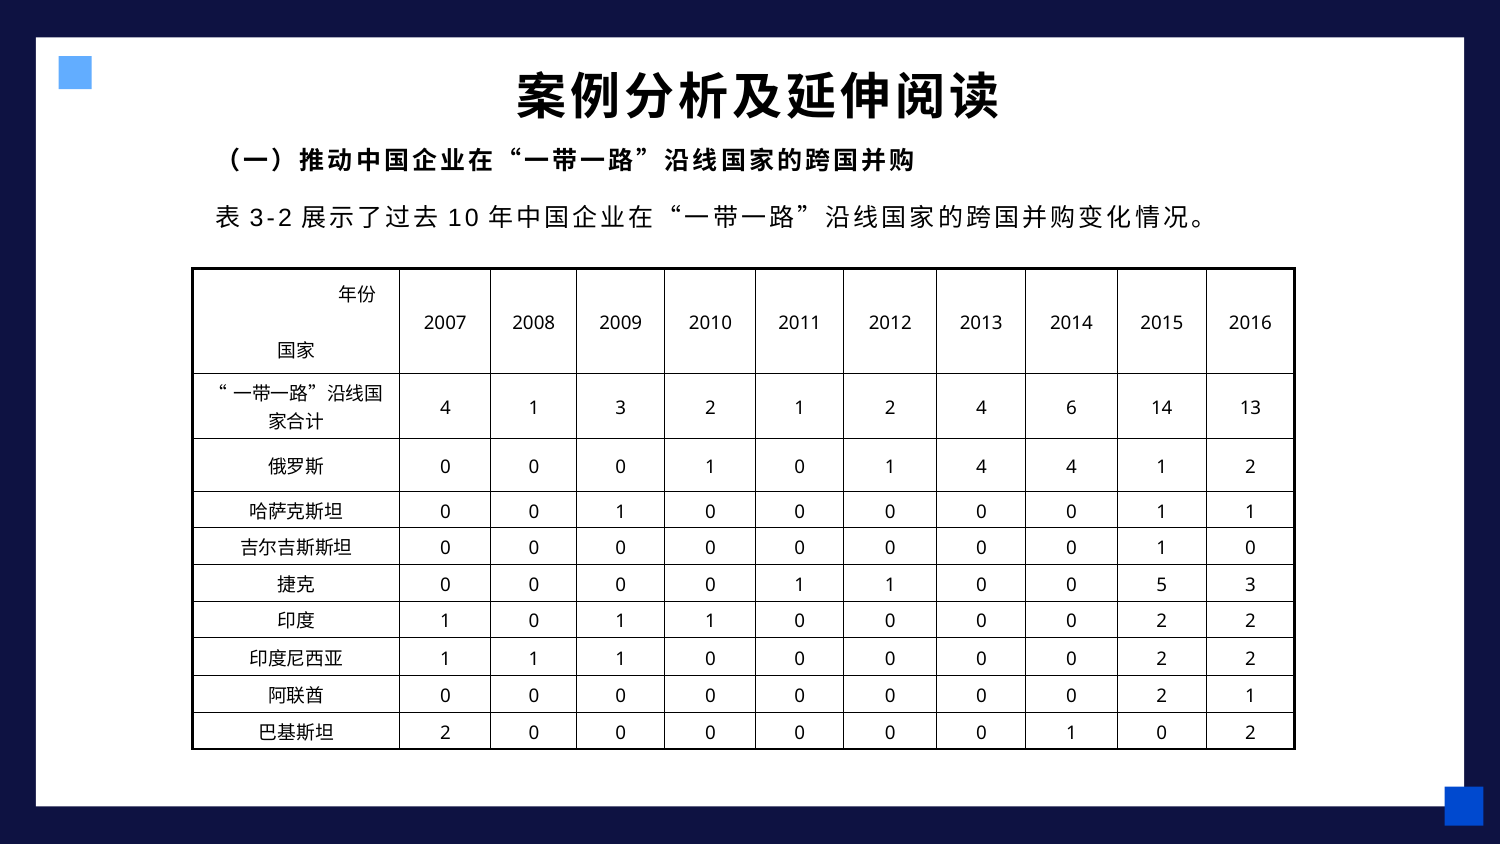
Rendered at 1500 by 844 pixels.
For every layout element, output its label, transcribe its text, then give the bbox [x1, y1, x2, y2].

table_header 2007 [400, 270, 490, 373]
table_cell 0 [400, 492, 490, 527]
table_cell 4 [937, 374, 1025, 438]
table_cell 0 [665, 713, 755, 748]
table_header 2009 [577, 270, 664, 373]
table_cell 0 [1026, 528, 1117, 564]
table_cell 13 [1207, 374, 1293, 438]
table_cell 0 [665, 528, 755, 564]
table_cell “一带一路”沿线国家合计 [194, 374, 399, 438]
table_cell 0 [577, 565, 664, 601]
table_cell 0 [1026, 676, 1117, 712]
table_cell 6 [1026, 374, 1117, 438]
table_cell 0 [844, 713, 936, 748]
table_header 2014 [1026, 270, 1117, 373]
table_cell 0 [1026, 565, 1117, 601]
table_header 2008 [491, 270, 576, 373]
table_cell 0 [756, 713, 843, 748]
table_cell 0 [756, 638, 843, 675]
table_cell 0 [844, 602, 936, 637]
table_cell 0 [1026, 492, 1117, 527]
table_cell 0 [491, 565, 576, 601]
table_cell 吉尔吉斯斯坦 [194, 528, 399, 564]
table_cell 4 [1026, 439, 1117, 491]
table_cell 俄罗斯 [194, 439, 399, 491]
table_header 2013 [937, 270, 1025, 373]
table_cell 0 [844, 492, 936, 527]
table_cell 0 [400, 528, 490, 564]
table_cell 0 [577, 713, 664, 748]
table_cell 0 [844, 638, 936, 675]
table_cell 1 [577, 602, 664, 637]
table_cell 0 [937, 528, 1025, 564]
table_cell 0 [937, 676, 1025, 712]
table_cell 2 [1207, 713, 1293, 748]
table_cell 1 [400, 602, 490, 637]
table_header 2010 [665, 270, 755, 373]
table_cell 3 [1207, 565, 1293, 601]
table_cell 0 [1207, 528, 1293, 564]
table_cell 0 [491, 713, 576, 748]
table_cell 0 [665, 492, 755, 527]
table_cell 1 [844, 565, 936, 601]
table_cell 2 [844, 374, 936, 438]
table_cell 1 [400, 638, 490, 675]
table_header 2011 [756, 270, 843, 373]
table_cell 0 [665, 565, 755, 601]
list （一）推动中国企业在“一带一路”沿线国家的跨国并购 表3-2展示了过去10年中国企业在“一带一路”沿线国家的跨国并购变化情况。 [159, 138, 1344, 718]
table_cell 印度 [194, 602, 399, 637]
table_cell 0 [400, 565, 490, 601]
table_header 年份 国家 [194, 270, 399, 373]
table_cell 0 [844, 676, 936, 712]
table_cell 1 [577, 492, 664, 527]
table_cell 0 [491, 439, 576, 491]
table_cell 0 [756, 492, 843, 527]
table_cell 0 [400, 676, 490, 712]
table_cell 0 [937, 565, 1025, 601]
table_cell 0 [756, 439, 843, 491]
table_cell 1 [844, 439, 936, 491]
table_cell 捷克 [194, 565, 399, 601]
table_cell 2 [1118, 602, 1206, 637]
table_cell 1 [1026, 713, 1117, 748]
table_header 2015 [1118, 270, 1206, 373]
table_cell 0 [577, 439, 664, 491]
table_cell 4 [937, 439, 1025, 491]
table_cell 0 [937, 638, 1025, 675]
table_cell 0 [491, 602, 576, 637]
table_cell 2 [1207, 439, 1293, 491]
table_cell 巴基斯坦 [194, 713, 399, 748]
table_cell 1 [665, 439, 755, 491]
table_header 2012 [844, 270, 936, 373]
table_cell 1 [1207, 492, 1293, 527]
table_cell 3 [577, 374, 664, 438]
table_cell 1 [577, 638, 664, 675]
table_cell 0 [937, 492, 1025, 527]
table_cell 2 [665, 374, 755, 438]
table_cell 0 [937, 602, 1025, 637]
table_cell 4 [400, 374, 490, 438]
table_cell 1 [1207, 676, 1293, 712]
table_cell 2 [400, 713, 490, 748]
table_cell 0 [1026, 638, 1117, 675]
table_cell 0 [491, 528, 576, 564]
table_cell 2 [1207, 638, 1293, 675]
table_cell 0 [665, 676, 755, 712]
table_cell 1 [1118, 439, 1206, 491]
table_cell 0 [1026, 602, 1117, 637]
table_cell 1 [491, 374, 576, 438]
table_cell 印度尼西亚 [194, 638, 399, 675]
table_cell 0 [577, 676, 664, 712]
table_cell 0 [400, 439, 490, 491]
table_cell 哈萨克斯坦 [194, 492, 399, 527]
table_cell 0 [756, 676, 843, 712]
table_cell 0 [577, 528, 664, 564]
table_cell 0 [844, 528, 936, 564]
table_cell 0 [491, 492, 576, 527]
table_cell 0 [1118, 713, 1206, 748]
table_cell 2 [1118, 676, 1206, 712]
table_cell 0 [756, 528, 843, 564]
table_cell 14 [1118, 374, 1206, 438]
table_cell 0 [491, 676, 576, 712]
table_cell 0 [665, 638, 755, 675]
table_cell 5 [1118, 565, 1206, 601]
table_cell 1 [491, 638, 576, 675]
table_cell 1 [756, 565, 843, 601]
table_cell 0 [937, 713, 1025, 748]
table_cell 1 [1118, 528, 1206, 564]
table_cell 1 [1118, 492, 1206, 527]
table_cell 1 [756, 374, 843, 438]
title 案例分析及延伸阅读 [100, 43, 1412, 133]
table_cell 1 [665, 602, 755, 637]
table_cell 阿联酋 [194, 676, 399, 712]
table_cell 0 [756, 602, 843, 637]
table_cell 2 [1207, 602, 1293, 637]
table_header 2016 [1207, 270, 1293, 373]
table_cell 2 [1118, 638, 1206, 675]
